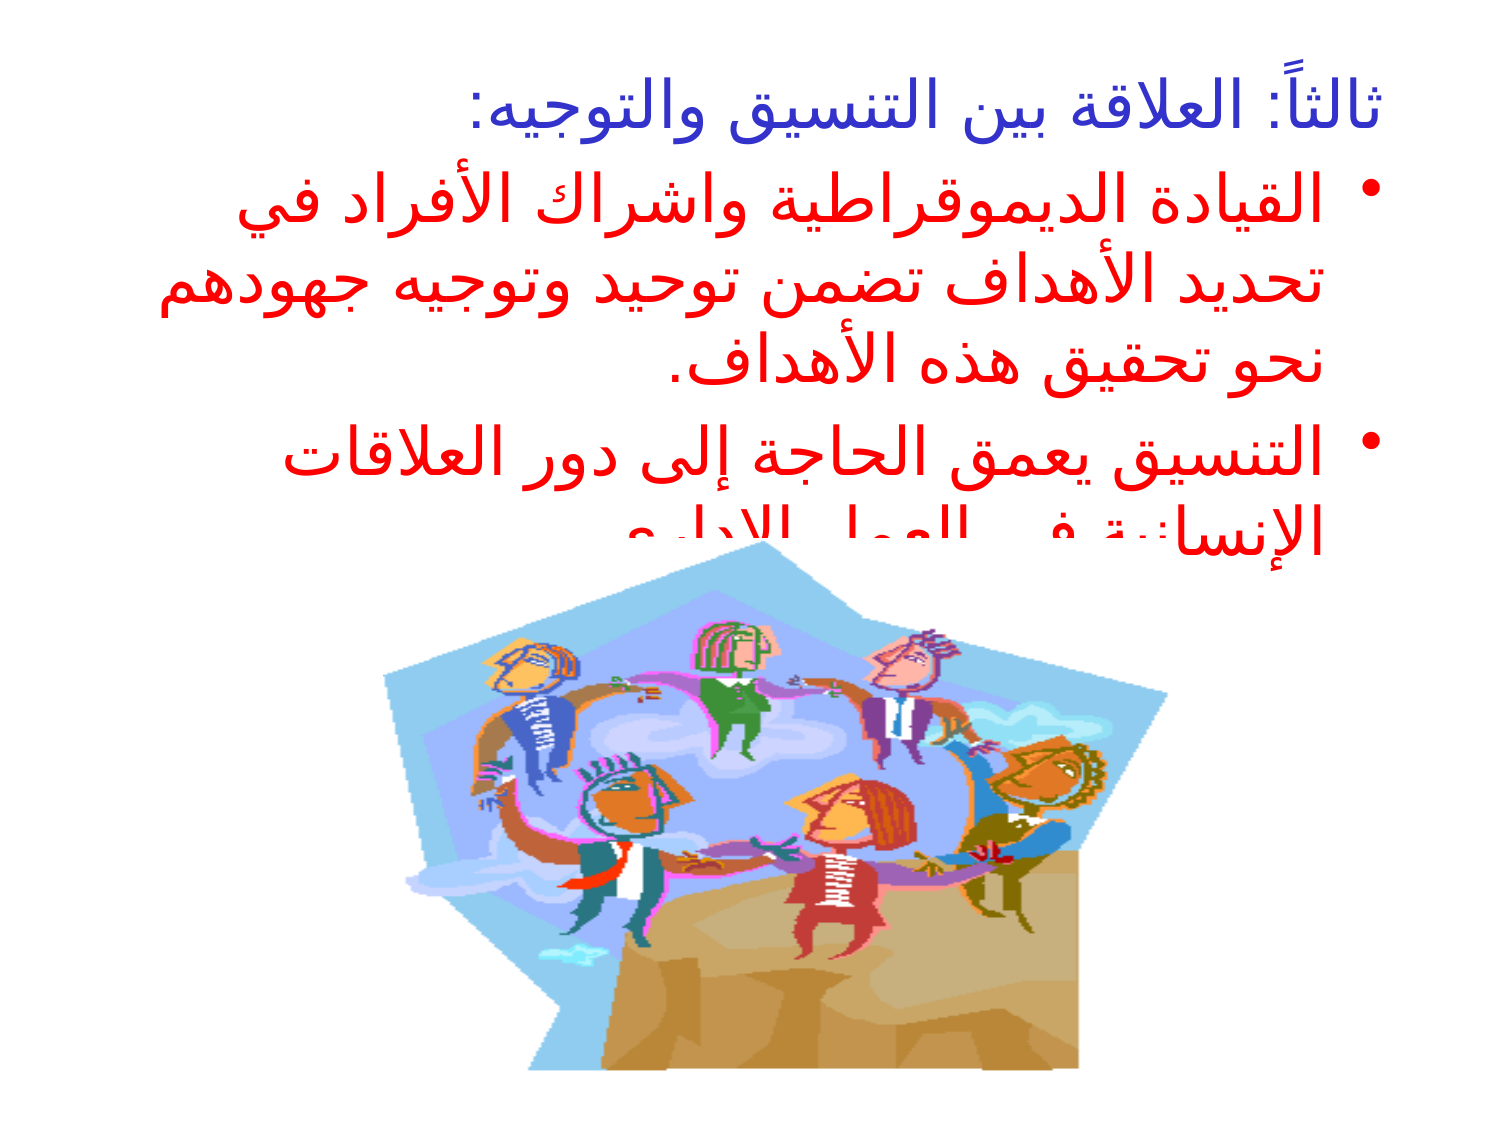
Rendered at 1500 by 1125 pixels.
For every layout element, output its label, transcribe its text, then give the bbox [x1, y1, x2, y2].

picture [383, 538, 1176, 1077]
list ثالثاً: العلاقة بين التنسيق والتوجيه: القيادة الديموقراطية واشراك الأفراد في تحديد الأهداف تضمن توحيد وتوجيه جهودهم نحو تحقيق هذه الأهداف. التنسيق يعمق الحاجة إلى دور العلاقات الإنسانية في العمل الإداري . [123, 54, 1400, 730]
